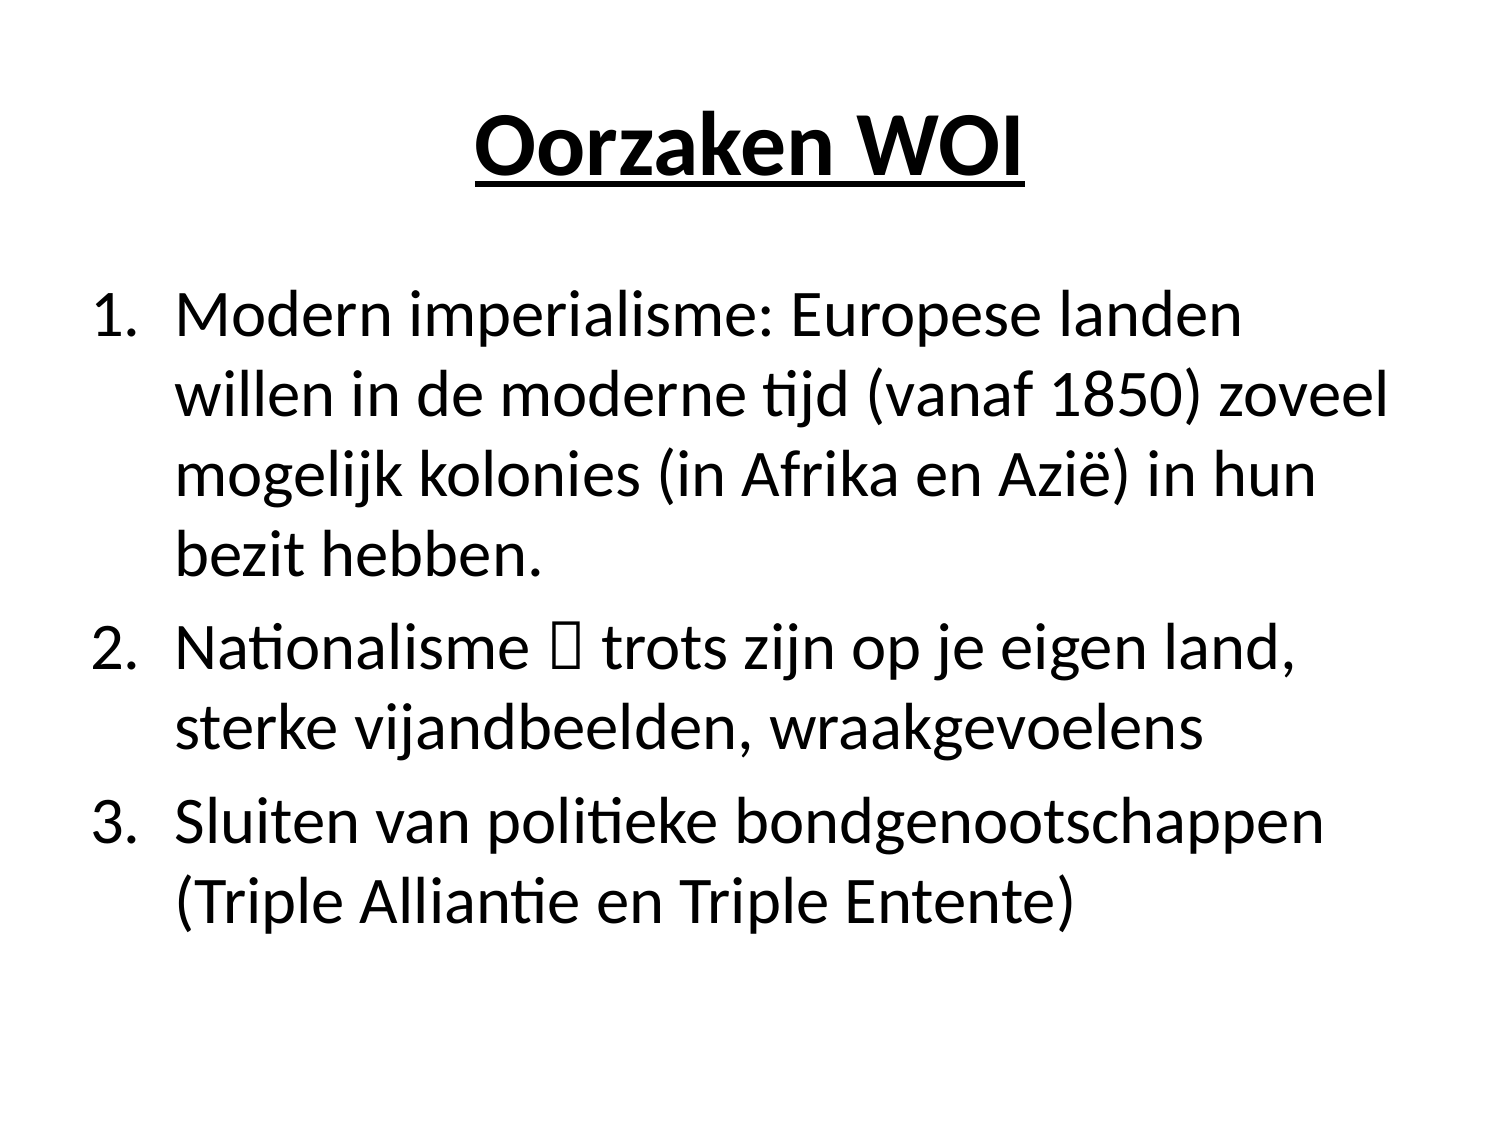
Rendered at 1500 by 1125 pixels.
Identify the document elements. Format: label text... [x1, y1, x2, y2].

list Modern imperialisme: Europese landen willen in de moderne tijd (vanaf 1850) zoveel mogelijk kolonies (in Afrika en Azië) in hun bezit hebben. Nationalisme  trots zijn op je eigen land, sterke vijandbeelden, wraakgevoelens Sluiten van politieke bondgenootschappen (Triple Alliantie en Triple Entente) [75, 262, 1425, 1005]
title Oorzaken WOI [75, 45, 1425, 233]
